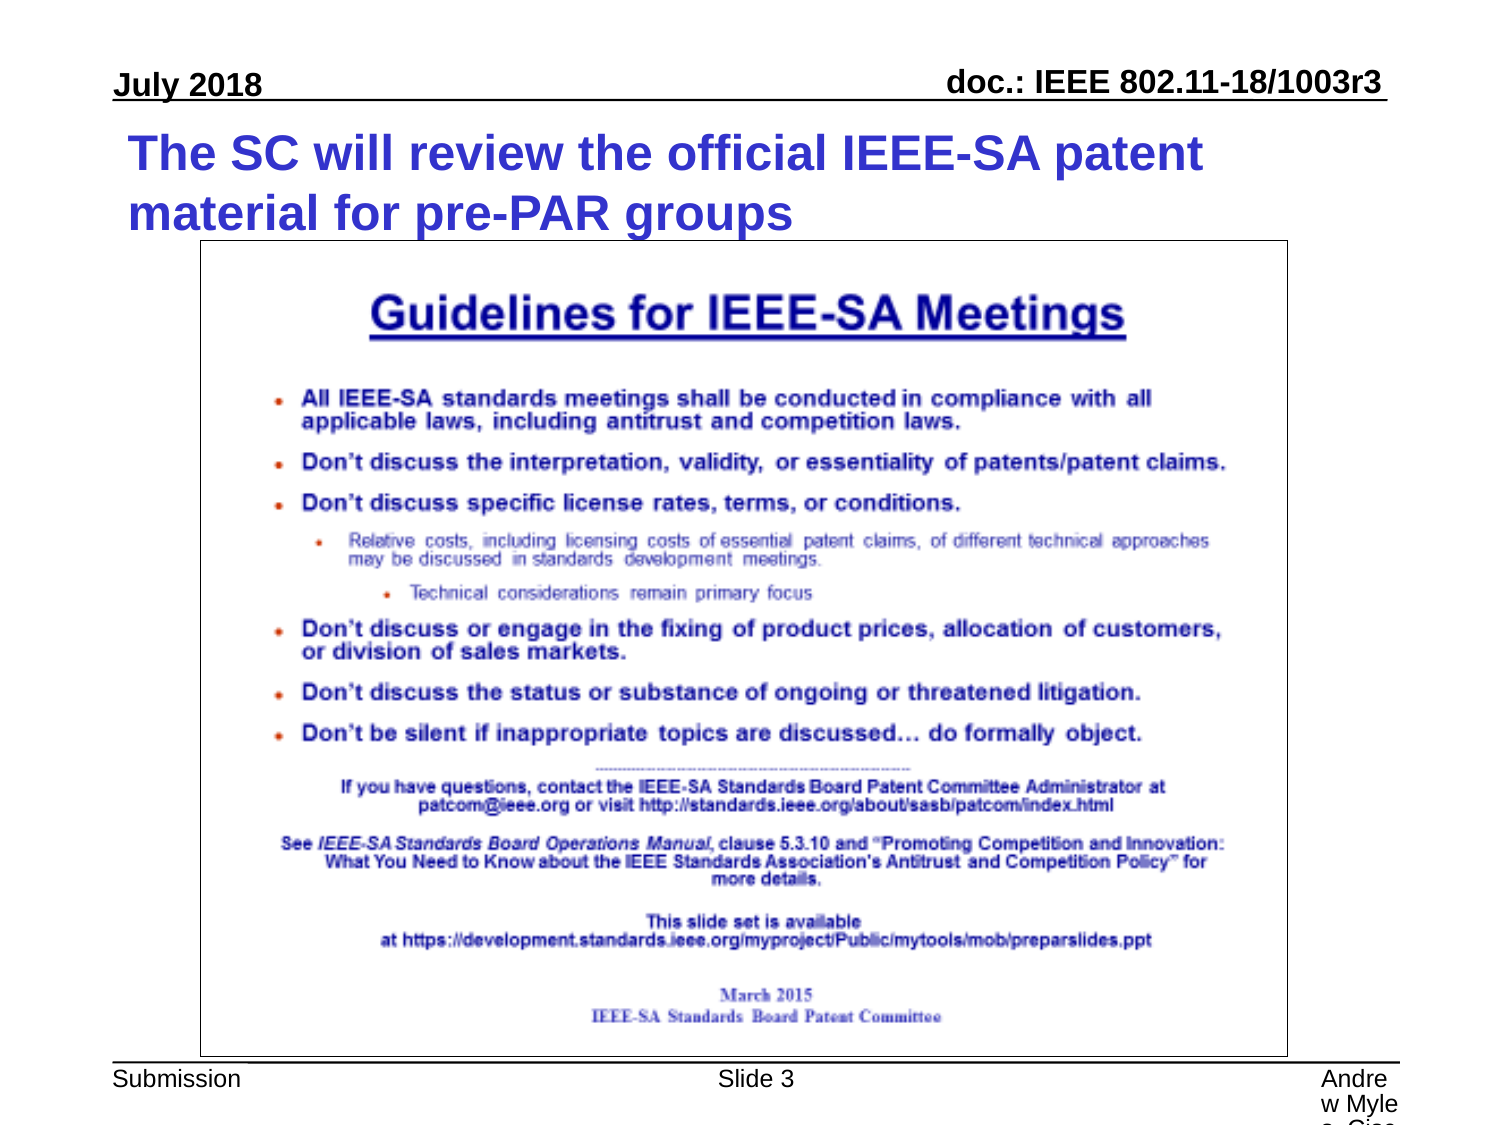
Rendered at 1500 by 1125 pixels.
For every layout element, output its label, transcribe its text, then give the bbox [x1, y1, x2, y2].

title The SC will review the official IEEE-SA patent material for pre-PAR groups [112, 112, 1388, 288]
footer Andrew Myles, Cisco [1320, 1061, 1402, 1093]
picture [199, 240, 1288, 1057]
slide_number Slide 3 [709, 1065, 803, 1093]
